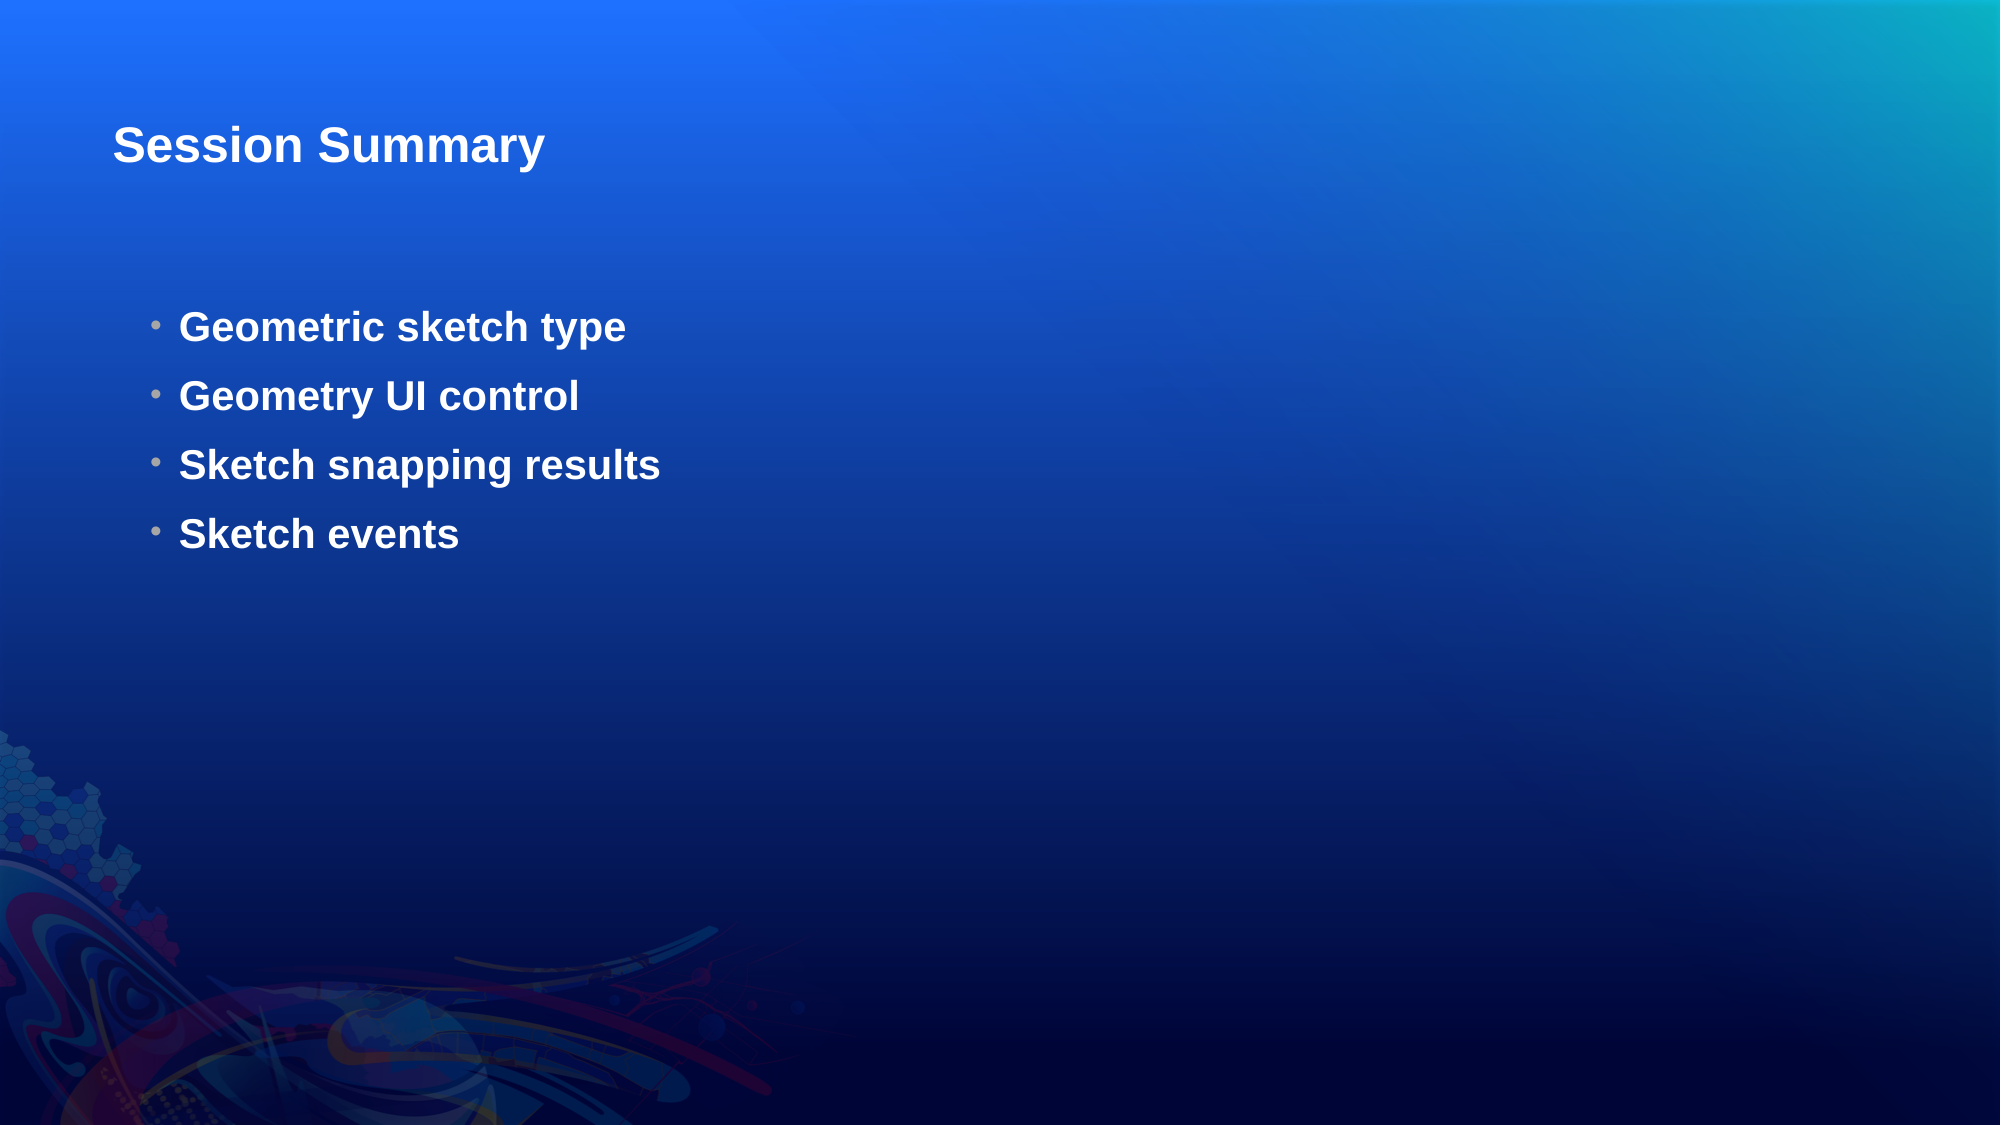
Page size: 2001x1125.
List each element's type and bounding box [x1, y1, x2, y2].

text_box [0, 0, 2000, 1125]
